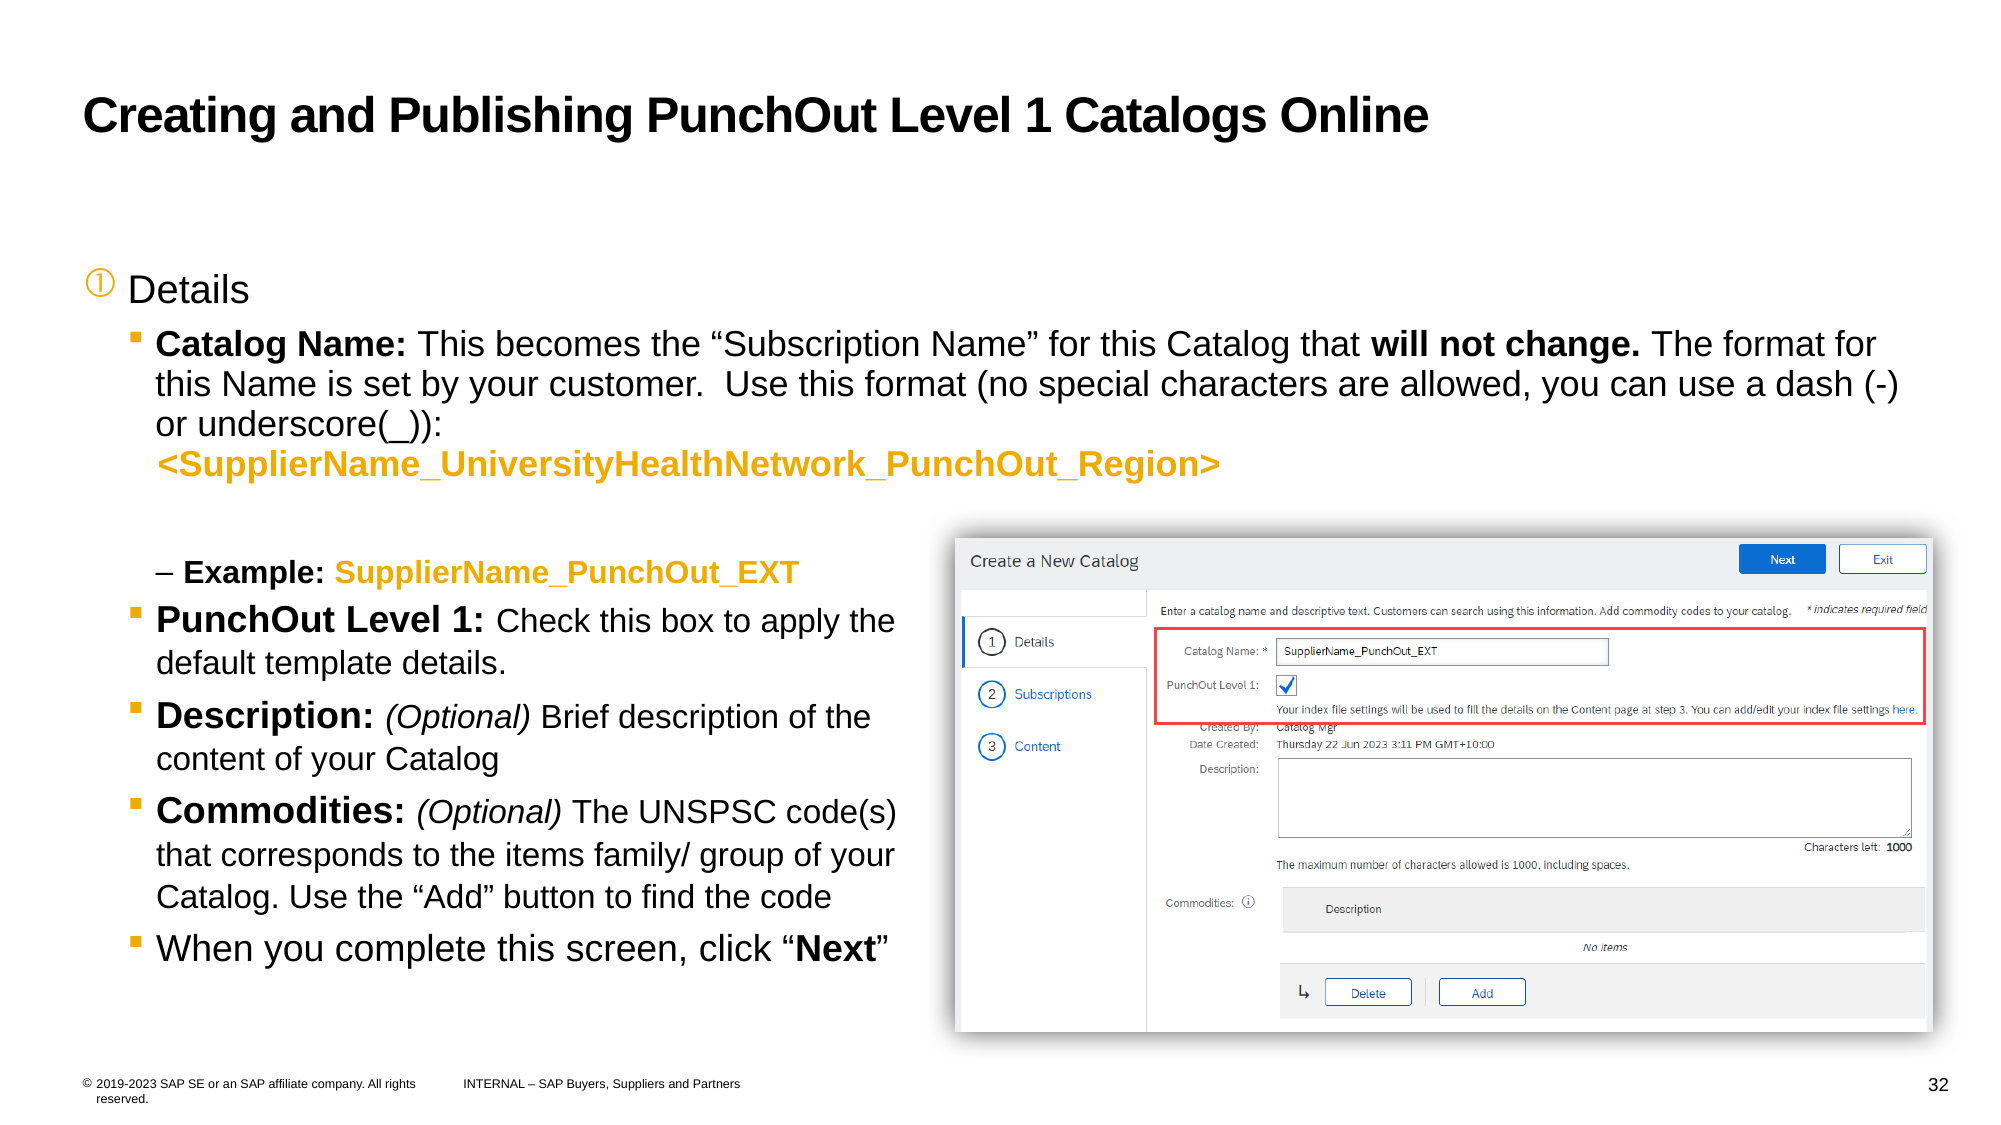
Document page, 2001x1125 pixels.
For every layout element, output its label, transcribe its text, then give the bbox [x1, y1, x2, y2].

list Details Catalog Name: This becomes the “Subscription Name” for this Catalog that will not change. The format for this Name is set by your customer. Use this format (no special characters are allowed, you can use a dash (-) or underscore(_)): <SupplierName_UniversityHealthNetwork_PunchOut_Region> Example: SupplierName_PunchOut_EXT [82, 265, 1918, 590]
text_box PunchOut Level 1: Check this box to apply the default template details. Description: (Optional) Brief description of the content of your Catalog Commodities: (Optional) The UNSPSC code(s) that corresponds to the items family/ group of your Catalog. Use the “Add” button to find the code When you complete this screen, click “Next” [65, 590, 932, 977]
title Creating and Publishing PunchOut Level 1 Catalogs Online [82, 82, 1918, 144]
picture [955, 538, 1934, 1033]
